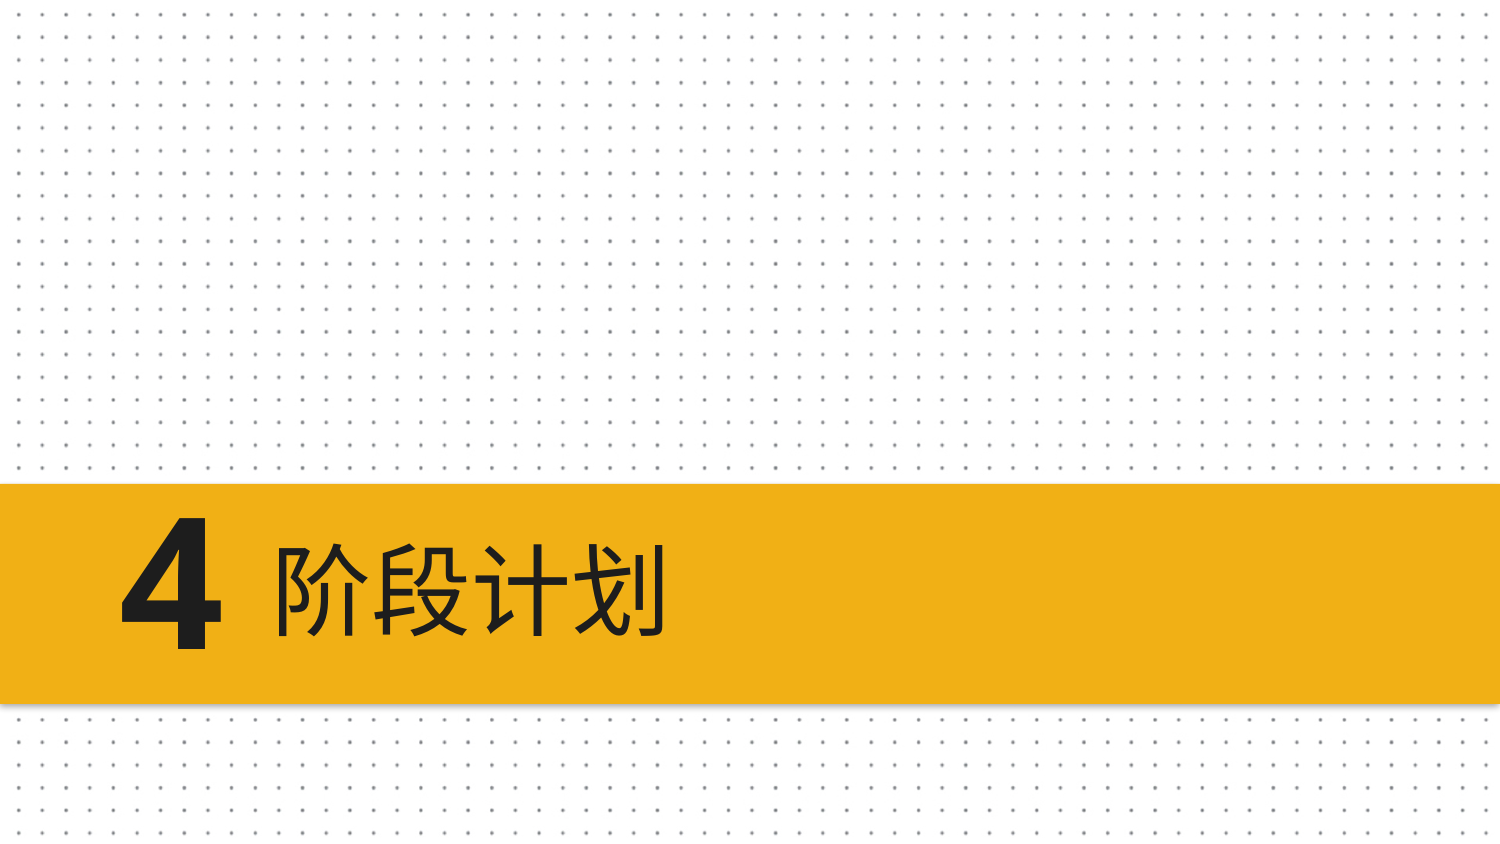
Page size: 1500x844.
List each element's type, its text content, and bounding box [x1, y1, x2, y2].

picture [0, 705, 1500, 844]
picture [0, 0, 1500, 483]
text_box [0, 483, 1500, 705]
text_box 4 [104, 483, 239, 697]
text_box 阶段计划 [256, 521, 687, 656]
